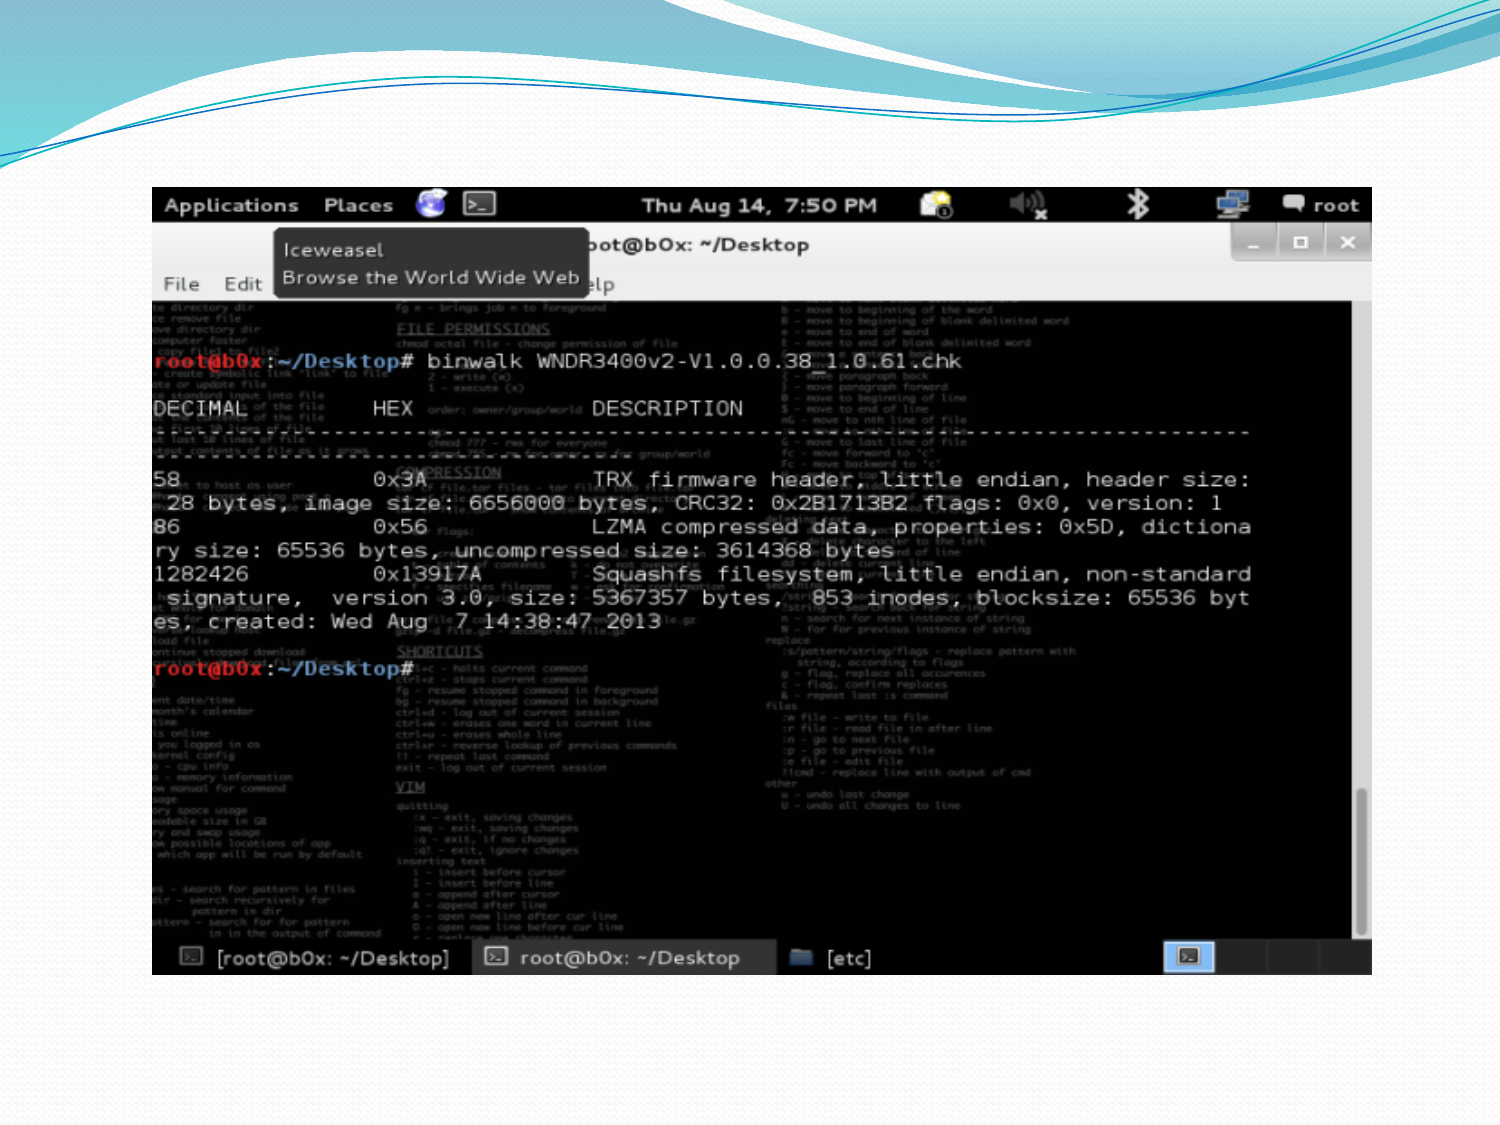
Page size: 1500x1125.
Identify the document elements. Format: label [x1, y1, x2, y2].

picture [152, 187, 1372, 976]
